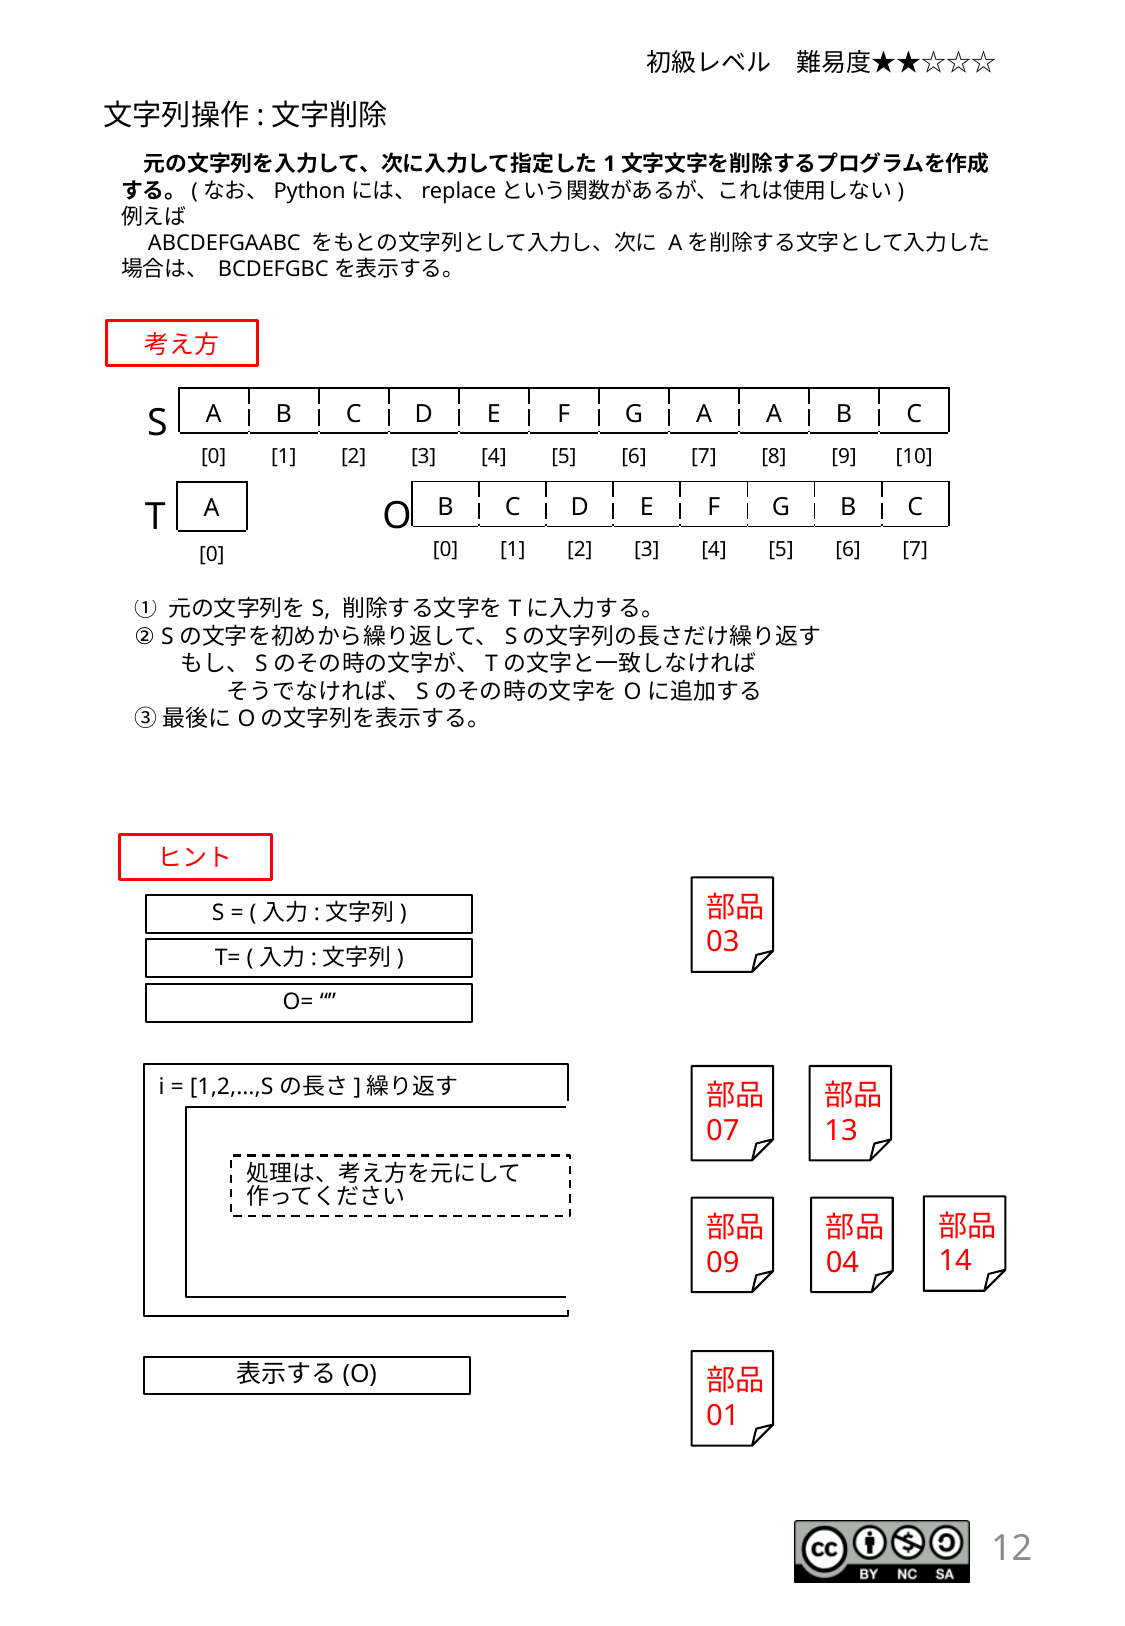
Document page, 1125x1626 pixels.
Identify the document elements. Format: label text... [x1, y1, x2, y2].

table_header S [132, 388, 178, 482]
picture [794, 1520, 970, 1583]
table_cell [10] [880, 434, 948, 481]
table_cell [1] [480, 527, 545, 586]
table_cell [4] [460, 434, 528, 481]
text_box ① 元の文字列をS, 削除する文字をTに入力する。 ② Sの文字を初めから繰り返して、Sの文字列の長さだけ繰り返す もし、Sのその時の文字が、Tの文字と一致しなければ そうでなければ、Sのその時の文字をOに追加する ③最後にOの文字列を表示する。 [119, 586, 1000, 739]
table_header B [809, 389, 879, 432]
table_header A [739, 389, 809, 432]
text_box ヒント [119, 834, 272, 880]
table_cell [4] [681, 527, 747, 586]
table_cell [0] [178, 532, 246, 597]
table_header C [479, 482, 546, 526]
text_box 表示する(O) [143, 1356, 470, 1395]
text_box 文字列操作:文字削除 [88, 88, 782, 139]
table_header B [413, 482, 479, 526]
table_header F [529, 389, 599, 432]
table_cell [3] [390, 434, 458, 482]
table_cell [7] [670, 434, 738, 481]
table_cell [0] [413, 527, 478, 586]
table_header B [249, 389, 319, 432]
slide_number 12 [794, 1506, 1048, 1593]
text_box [691, 1065, 788, 1161]
table_header E [459, 389, 529, 432]
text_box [809, 1065, 906, 1161]
table_cell [2] [320, 434, 388, 492]
table_header D [546, 482, 613, 526]
table_cell [6] [600, 434, 668, 481]
table_header C [882, 482, 948, 526]
table_header A [178, 483, 246, 530]
table_cell [6] [815, 527, 881, 586]
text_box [811, 1197, 908, 1293]
table_cell [8] [740, 434, 808, 481]
text_box 考え方 [106, 320, 258, 366]
table_header C [319, 389, 389, 432]
text_box O= “” [146, 983, 473, 1022]
table_header O [367, 482, 411, 584]
table_cell [5] [530, 434, 598, 481]
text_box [143, 1064, 632, 1320]
table_cell [0] [180, 434, 248, 481]
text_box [691, 1351, 788, 1446]
table_header F [680, 482, 747, 526]
table_header C [879, 389, 948, 432]
table_header A [180, 389, 249, 432]
table_header B [815, 482, 882, 526]
table_header D [389, 389, 459, 432]
table_cell [7] [883, 527, 948, 586]
text_box 元の文字列を入力して、次に入力して指定した1文字文字を削除するプログラムを作成する。(なお、Pythonには、replaceという関数があるが、これは使用しない) 例えば ABCDEFGAABC をもとの文字列として入力し、次に Aを削除する文字として入力した場合は、 BCDEFGBCを表示する。 [106, 141, 1024, 289]
table_header G [599, 389, 669, 432]
table_cell [2] [547, 527, 612, 586]
table_header T [130, 482, 176, 595]
table_cell [9] [810, 434, 878, 481]
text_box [691, 1197, 788, 1293]
table_cell [5] [748, 527, 814, 586]
text_box T= (入力:文字列) [146, 939, 473, 977]
table_header E [613, 482, 680, 526]
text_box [923, 1196, 1021, 1291]
text_box 初級レベル 難易度★★☆☆☆ [631, 39, 1048, 84]
table_header A [669, 389, 739, 432]
text_box S = (入力:文字列) [146, 894, 473, 933]
table_cell [1] [250, 434, 318, 492]
table_header G [747, 482, 815, 526]
table_cell [3] [614, 527, 679, 586]
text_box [691, 877, 788, 972]
